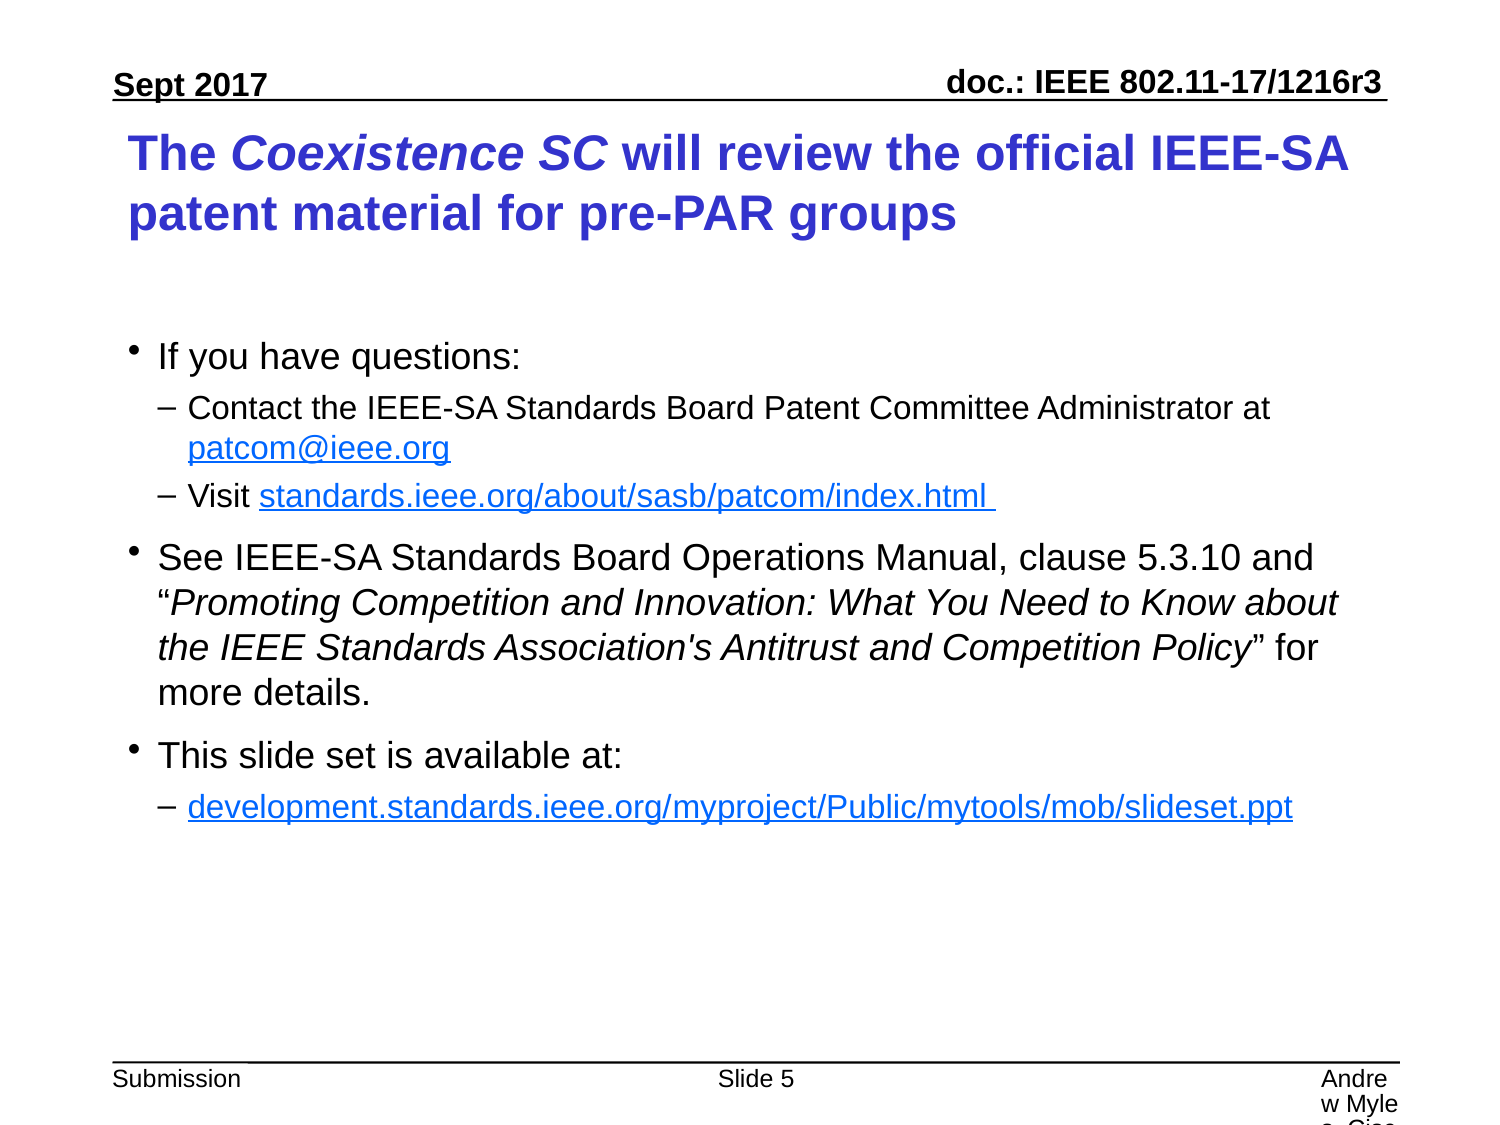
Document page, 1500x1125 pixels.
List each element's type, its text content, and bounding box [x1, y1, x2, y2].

footer Andrew Myles, Cisco [1320, 1061, 1402, 1093]
title The Coexistence SC will review the official IEEE-SA patent material for pre-PAR groups [112, 112, 1388, 288]
slide_number Slide 5 [709, 1061, 803, 1093]
list If you have questions: Contact the IEEE-SA Standards Board Patent Committee Administrator at patcom@ieee.org Visit standards.ieee.org/about/sasb/patcom/index.html See IEEE-SA Standards Board Operations Manual, clause 5.3.10 and “Promoting Competition and Innovation: What You Need to Know about the IEEE Standards Association's Antitrust and Competition Policy” for more details. This slide set is available at: development.standards.ieee.org/myproject/Public/mytools/mob/slideset.ppt [112, 324, 1388, 1000]
